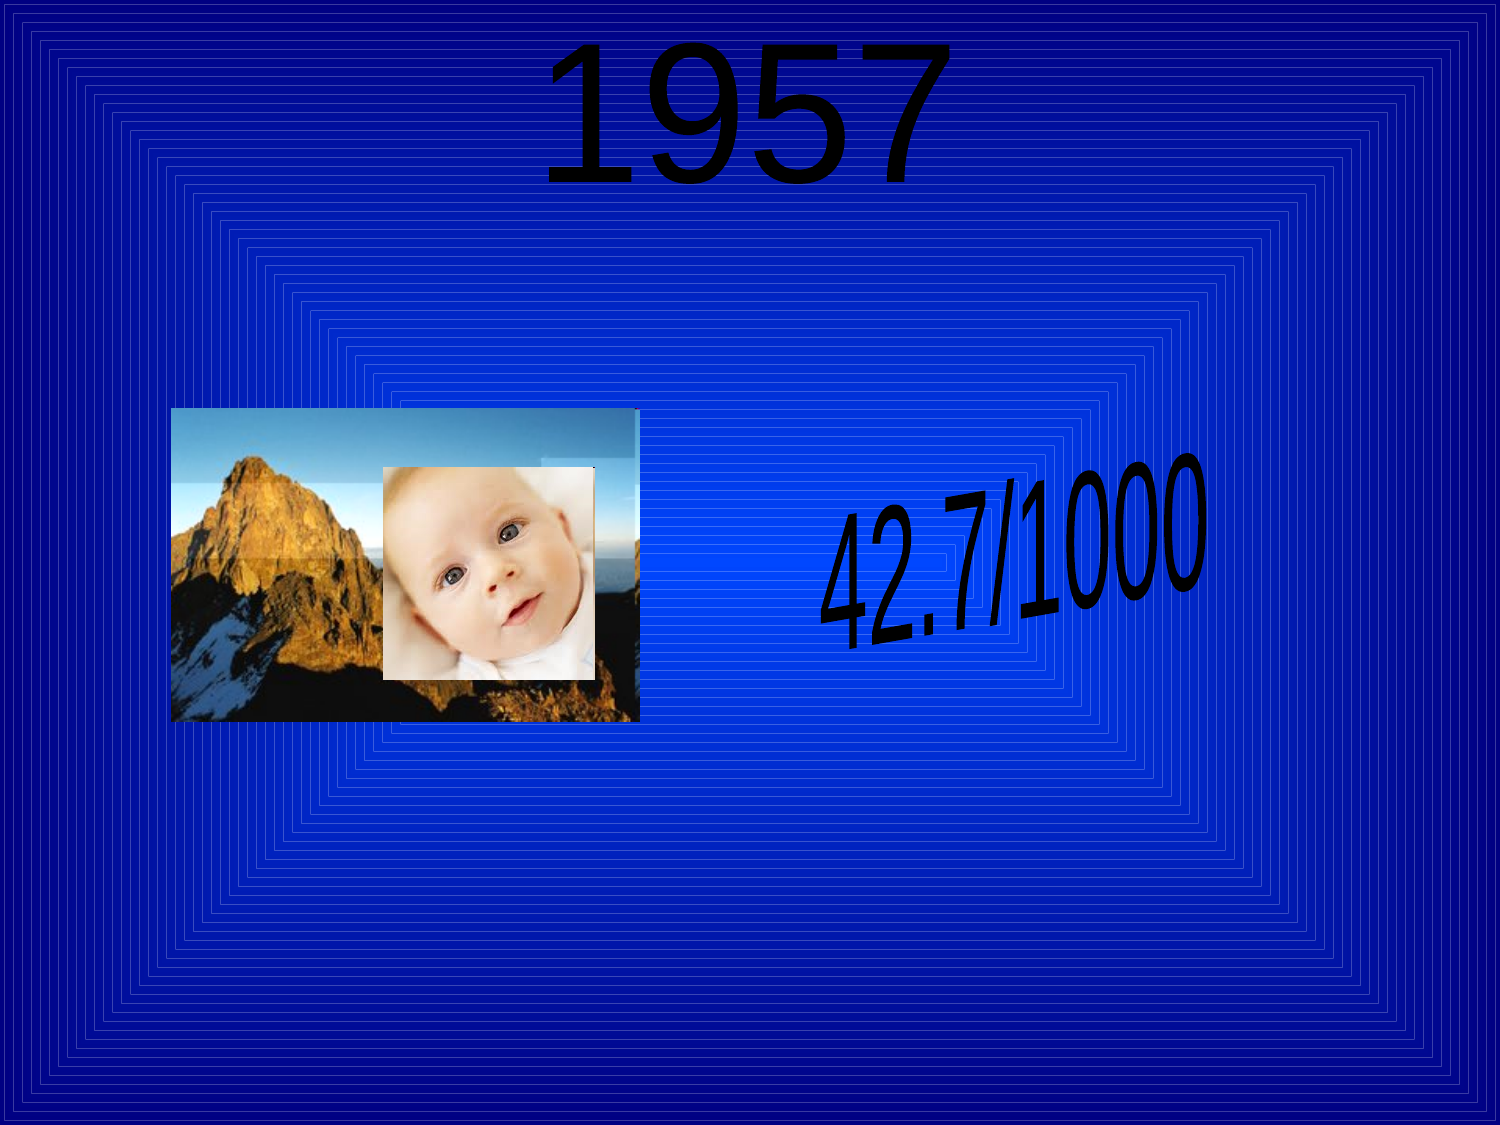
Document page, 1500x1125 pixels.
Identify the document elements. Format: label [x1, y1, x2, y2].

picture [170, 408, 641, 722]
